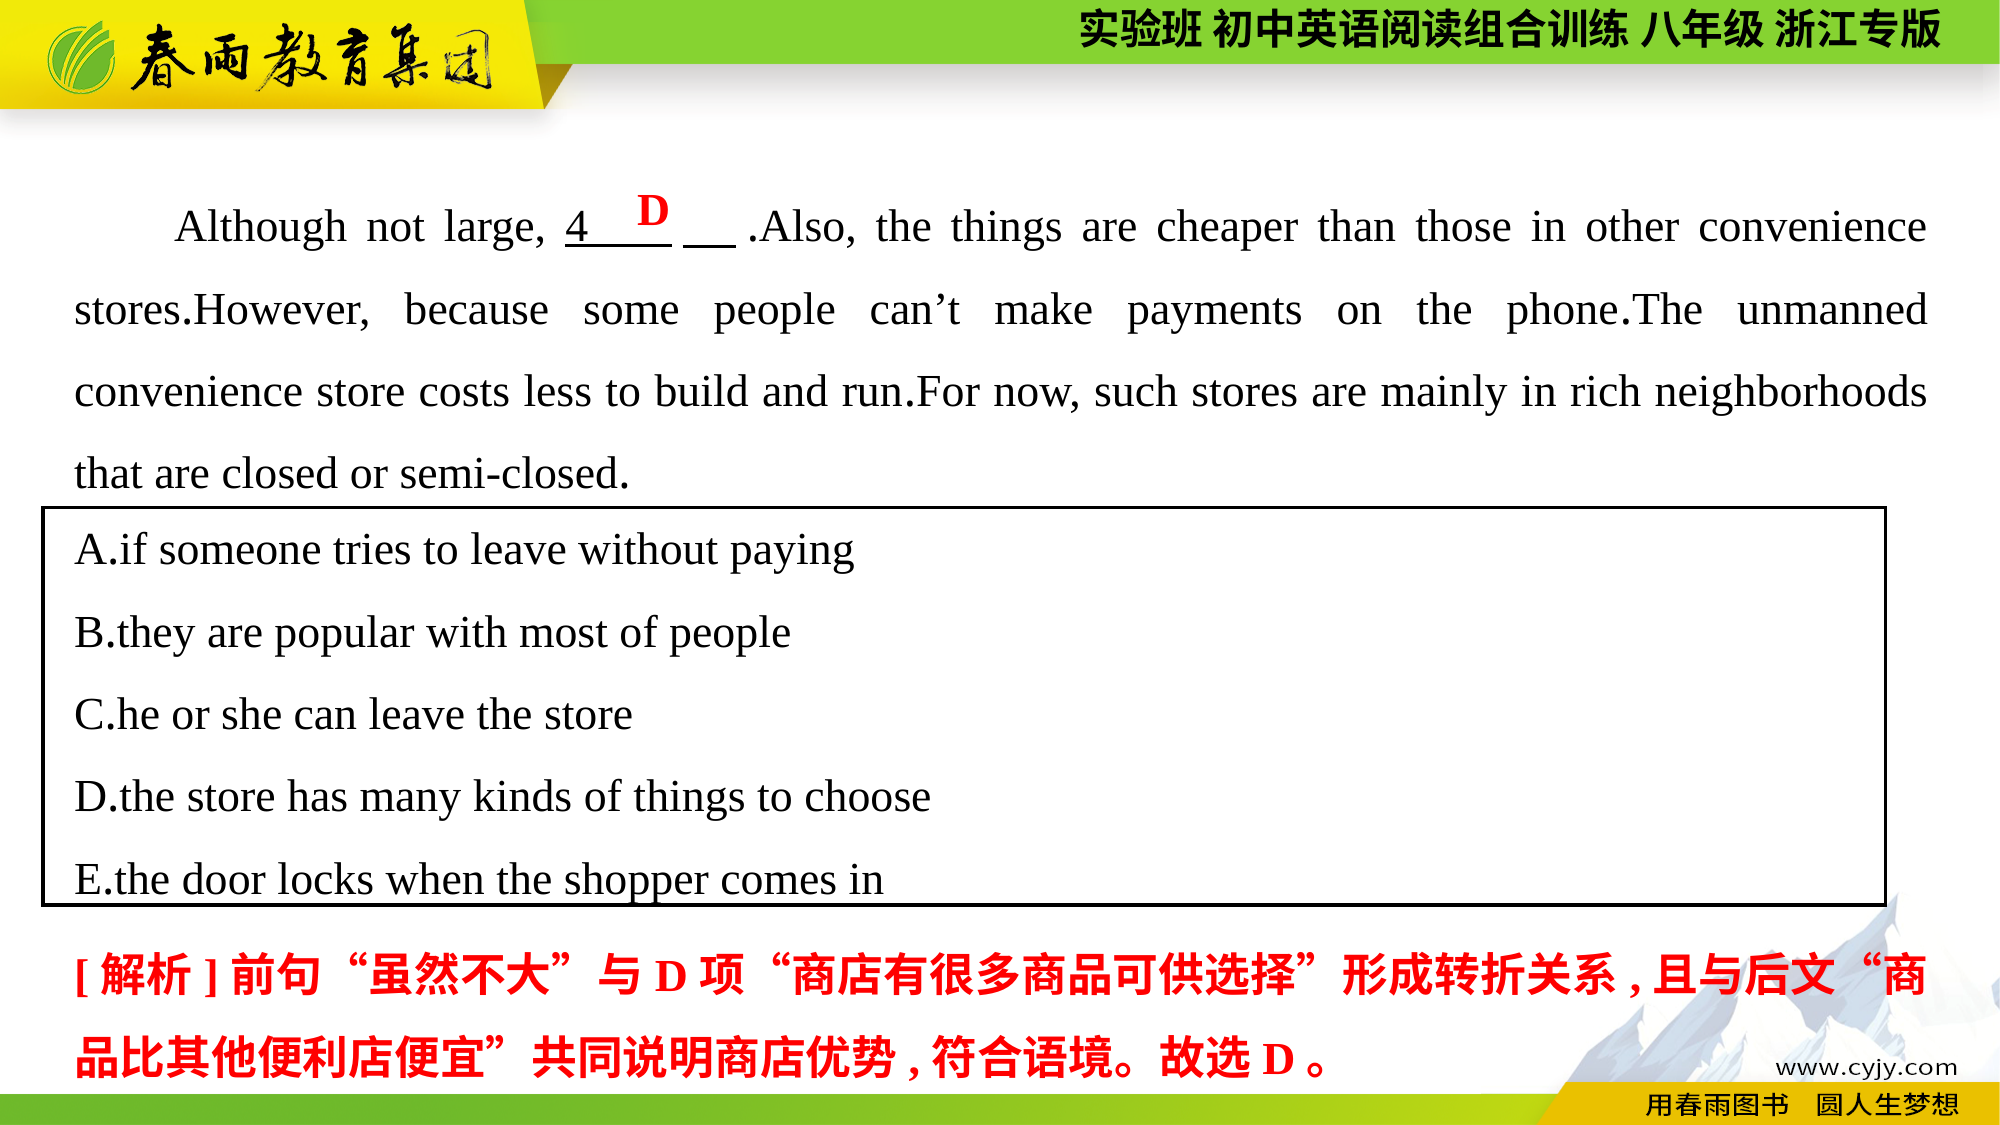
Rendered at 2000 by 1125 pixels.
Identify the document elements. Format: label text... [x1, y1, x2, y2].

text_box [43, 507, 1886, 905]
text_box D [622, 172, 685, 243]
text_box [解析]前句“虽然不大”与D项“商店有很多商品可供选择”形成转折关系,且与后文“商品比其他便利店便宜”共同说明商店优势,符合语境。故选D。 [59, 910, 1944, 1091]
text_box A.if someone tries to leave without paying B.they are popular with most of people C.he or she can leave the store D.the store has many kinds of things to choose E.the door locks when the shopper comes in [59, 483, 1944, 910]
list Although not large, 4 .Also, the things are cheaper than those in other convenience stores.However, because some people can’t make payments on the phone.The unmanned convenience store costs less to build and run.For now, such stores are mainly in rich neighborhoods that are closed or semi-closed. [59, 160, 1944, 483]
picture [0, 0, 2000, 1125]
